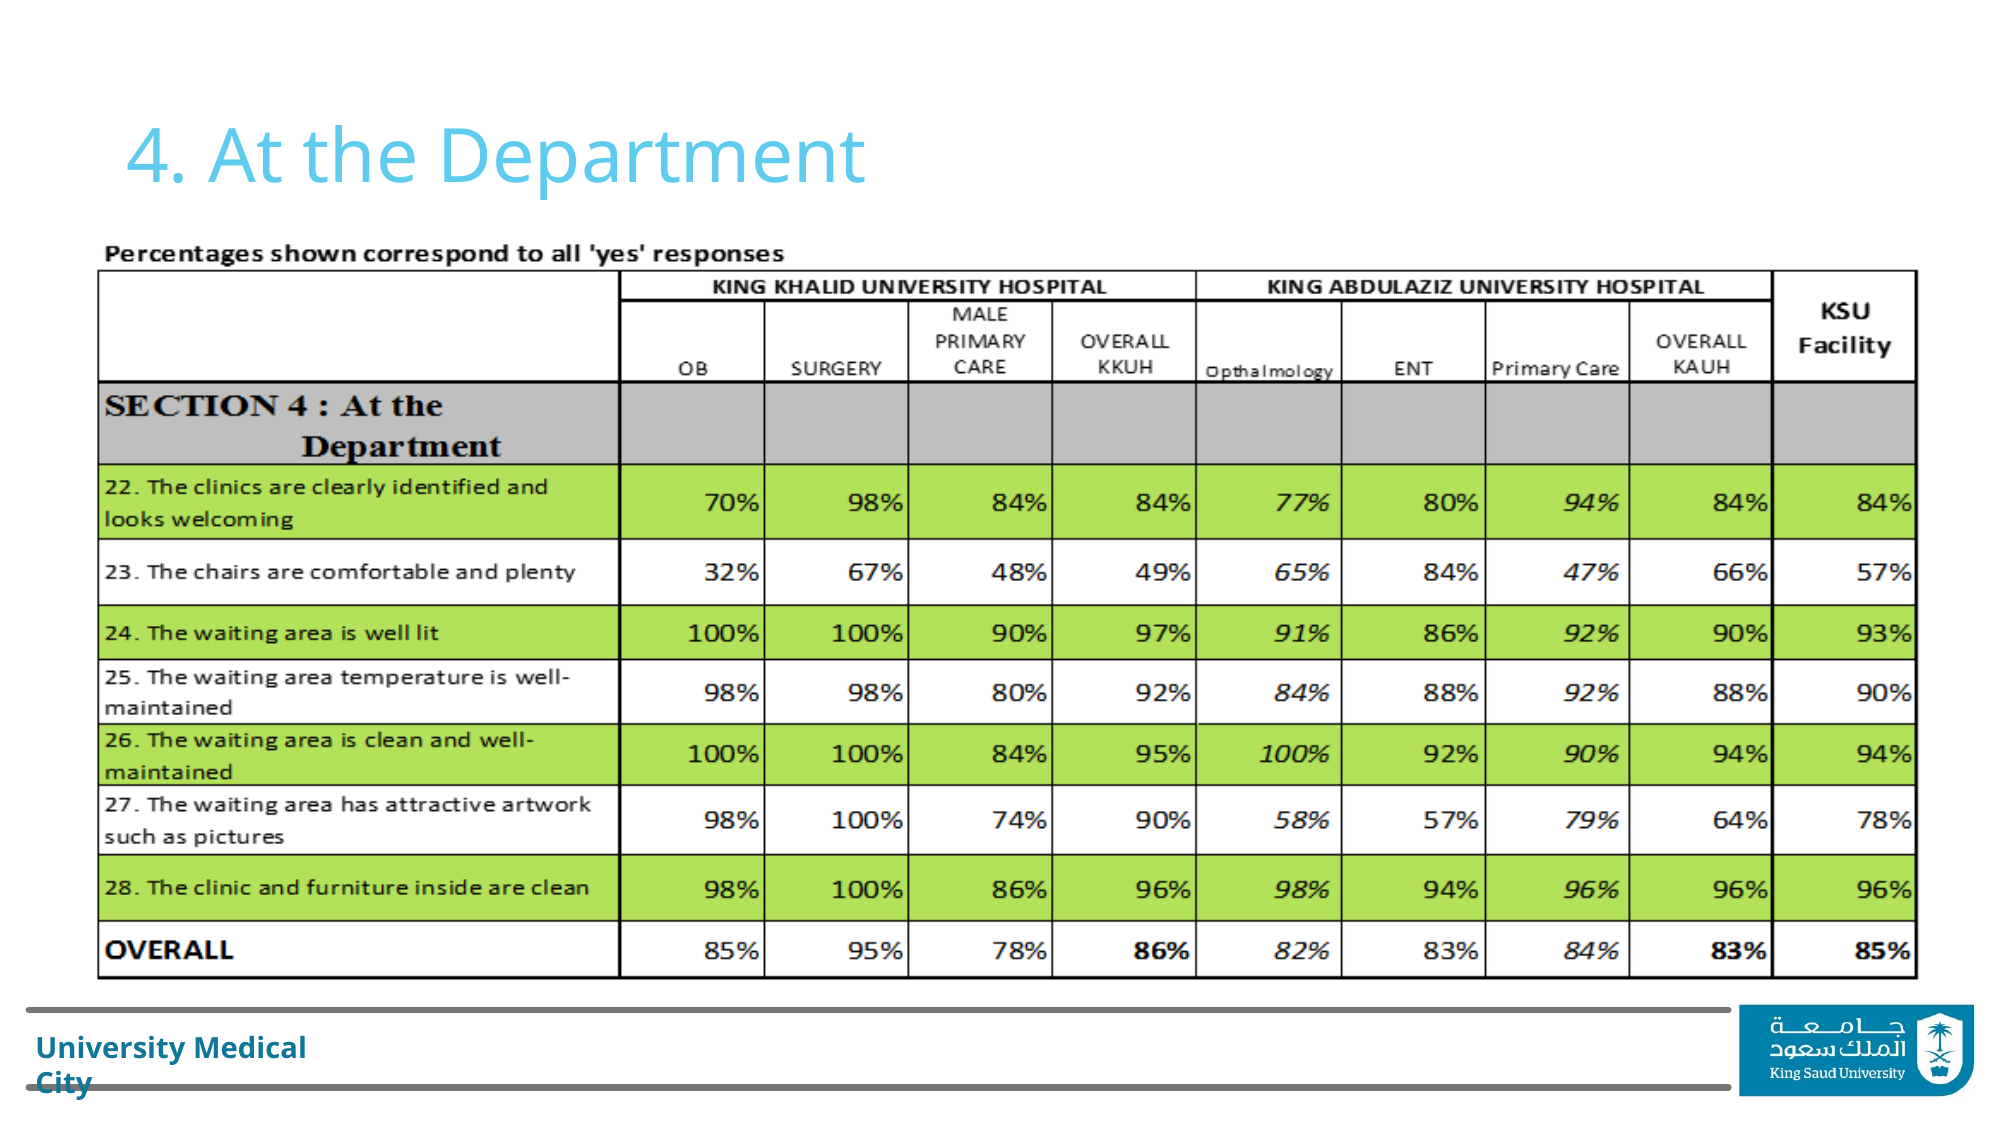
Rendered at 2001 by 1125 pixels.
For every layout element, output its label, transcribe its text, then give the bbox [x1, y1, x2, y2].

title 4. At the Department [111, 99, 1522, 235]
picture [95, 237, 1921, 1000]
picture [1737, 1002, 1976, 1099]
